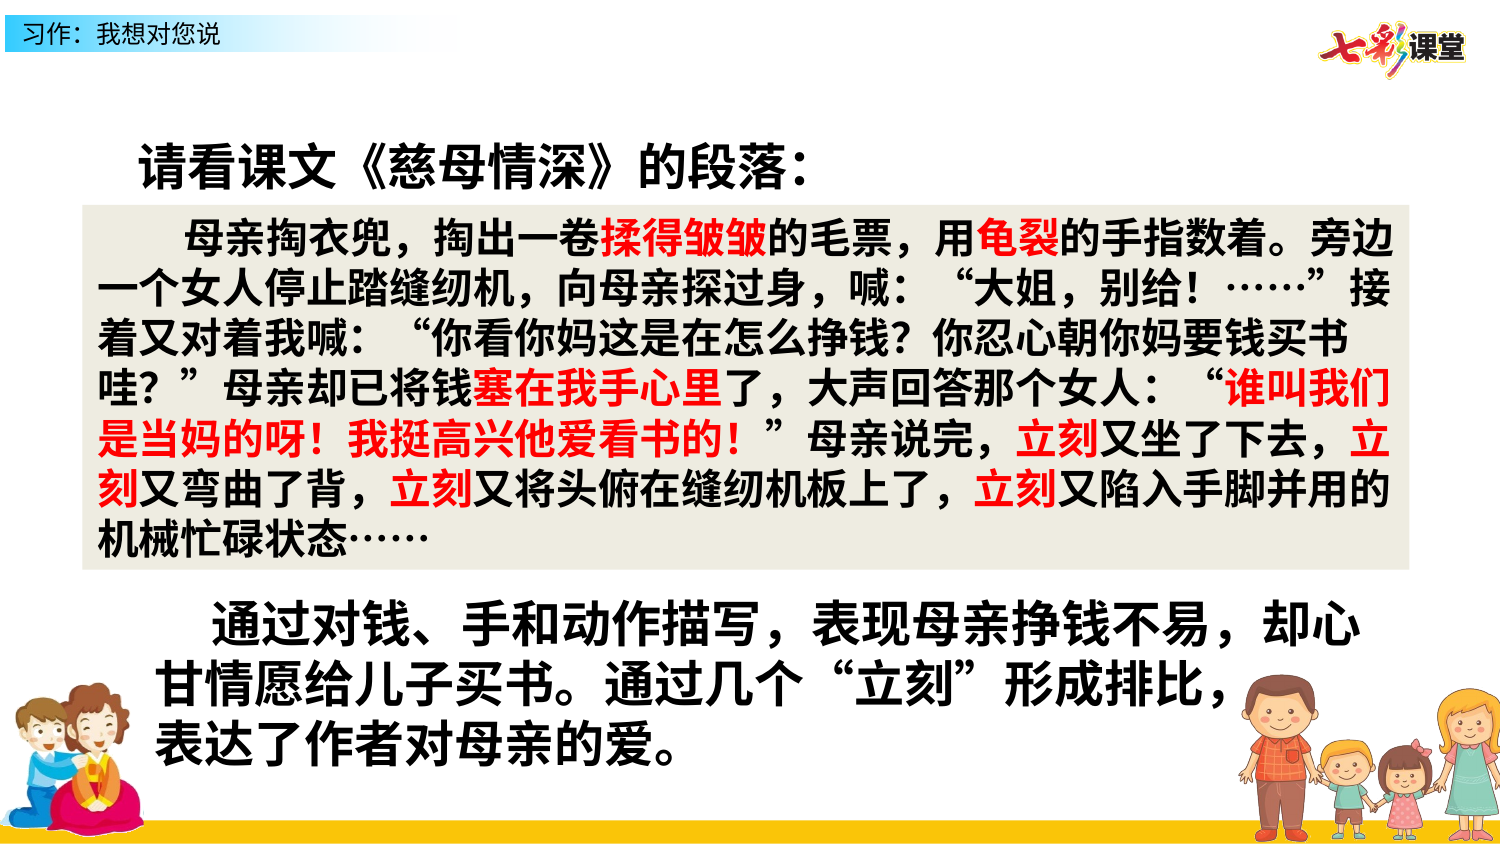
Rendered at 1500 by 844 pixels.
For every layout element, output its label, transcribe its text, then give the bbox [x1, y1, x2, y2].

text_box 母亲掏衣兜，掏出一卷揉得皱皱的毛票，用龟裂的手指数着。旁边一个女人停止踏缝纫机，向母亲探过身，喊：“大姐，别给！……”接着又对着我喊：“你看你妈这是在怎么挣钱？你忍心朝你妈要钱买书哇？”母亲却已将钱塞在我手心里了，大声回答那个女人：“谁叫我们是当妈的呀！我挺高兴他爱看书的！”母亲说完，立刻又坐了下去，立刻又弯曲了背，立刻又将头俯在缝纫机板上了，立刻又陷入手脚并用的机械忙碌状态…… [82, 204, 1410, 570]
picture [1226, 608, 1500, 844]
text_box 请看课文《慈母情深》的段落： [122, 127, 913, 203]
picture [1316, 20, 1468, 80]
picture [0, 672, 144, 844]
text_box 通过对钱、手和动作描写，表现母亲挣钱不易，却心甘情愿给儿子买书。通过几个“立刻”形成排比， 表达了作者对母亲的爱。 [139, 585, 1378, 780]
